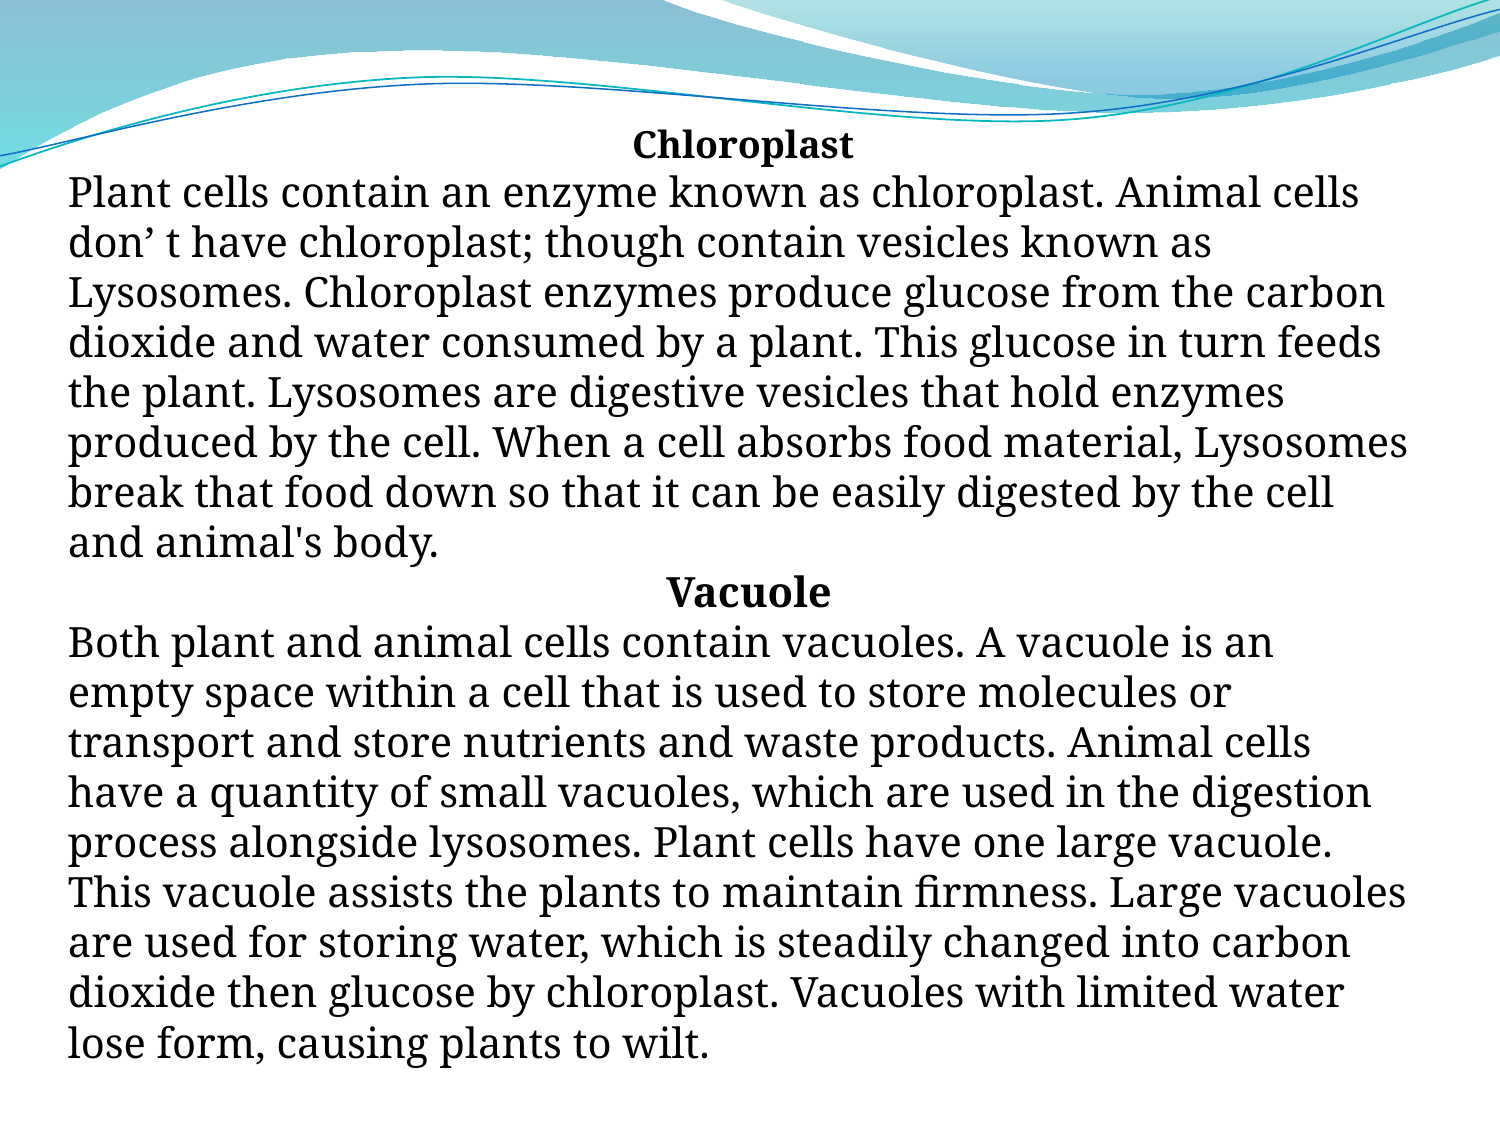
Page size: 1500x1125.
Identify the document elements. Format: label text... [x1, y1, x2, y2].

text_box Chloroplast Plant cells contain an enzyme known as chloroplast. Animal cells don’ t have chloroplast; though contain vesicles known as Lysosomes. Chloroplast enzymes produce glucose from the carbon dioxide and water consumed by a plant. This glucose in turn feeds the plant. Lysosomes are digestive vesicles that hold enzymes produced by the cell. When a cell absorbs food material, Lysosomes break that food down so that it can be easily digested by the cell and animal's body. Vacuole Both plant and animal cells contain vacuoles. A vacuole is an empty space within a cell that is used to store molecules or transport and store nutrients and waste products. Animal cells have a quantity of small vacuoles, which are used in the digestion process alongside lysosomes. Plant cells have one large vacuole. This vacuole assists the plants to maintain firmness. Large vacuoles are used for storing water, which is steadily changed into carbon dioxide then glucose by chloroplast. Vacuoles with limited water lose form, causing plants to wilt. Information from: http://www.ehow.com/list_7324267_3-plant-cell-animal-cell.html [53, 113, 1424, 1125]
